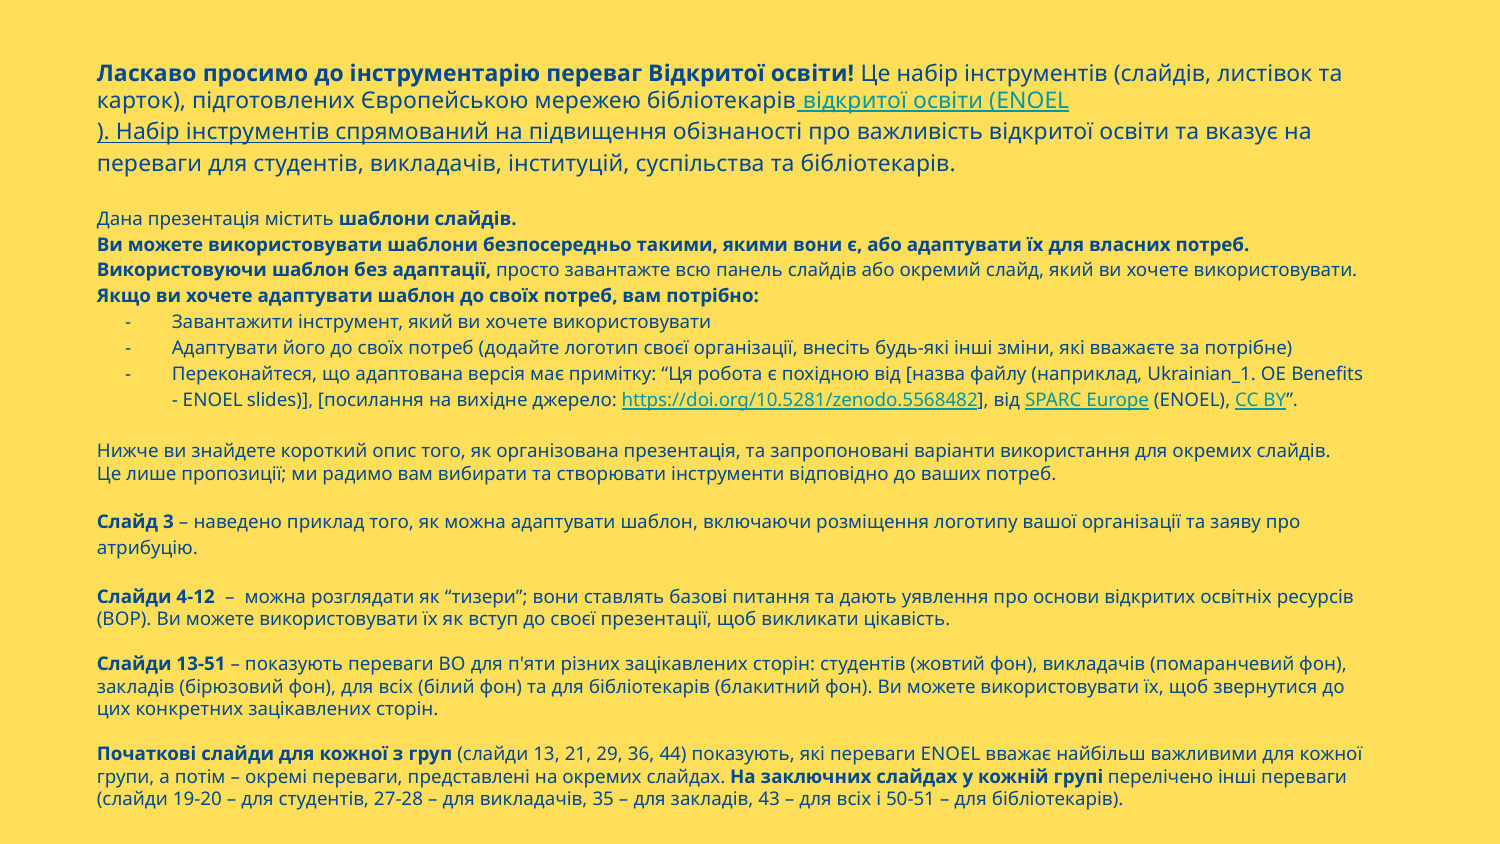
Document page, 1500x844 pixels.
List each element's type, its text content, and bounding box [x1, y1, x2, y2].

text_box Ласкаво просимо до інструментарію переваг Відкритої освіти! Це набір інструментів (слайдів, листівок та карток), підготовлених Європейською мережею бібліотекарів відкритої освіти (ENOEL). Набір інструментів спрямований на підвищення обізнаності про важливість відкритої освіти та вказує на переваги для студентів, викладачів, інституцій, суспільства та бібліотекарів. Дана презентація містить шаблони слайдів. Ви можете використовувати шаблони безпосередньо такими, якими вони є, або адаптувати їх для власних потреб. Використовуючи шаблон без адаптації, просто завантажте всю панель слайдів або окремий слайд, який ви хочете використовувати. Якщо ви хочете адаптувати шаблон до своїх потреб, вам потрібно: Завантажити інструмент, який ви хочете використовувати Адаптувати його до своїх потреб (додайте логотип своєї організації, внесіть будь-які інші зміни, які вважаєте за потрібне) Переконайтеся, що адаптована версія має примітку: “Ця робота є похідною від [назва файлу (наприклад, Ukrainian_1. OE Benefits - ENOEL slides)], [посилання на вихідне джерело: https://doi.org/10.5281/zenodo.5568482], від SPARC Europe (ENOEL), CC BY”. Нижче ви знайдете короткий опис того, як організована презентація, та запропоновані варіанти використання для окремих слайдів. Це лише пропозиції; ми радимо вам вибирати та створювати інструменти відповідно до ваших потреб. Слайд 3 – наведено приклад того, як можна адаптувати шаблон, включаючи розміщення логотипу вашої організації та заяву про атрибуцію. Слайди 4-12 – можна розглядати як “тизери”; вони ставлять базові питання та дають уявлення про основи відкритих освітніх ресурсів (BOP). Ви можете використовувати їх як вступ до своєї презентації, щоб викликати цікавість. Слайди 13-51 – показують переваги BO для п'яти різних зацікавлених сторін: студентів (жовтий фон), викладачів (помаранчевий фон), закладів (бірюзовий фон), для всіх (білий фон) та для бібліотекарів (блакитний фон). Ви можете використовувати їх, щоб звернутися до цих конкретних зацікавлених сторін. Початкові слайди для кожної з груп (слайди 13, 21, 29, 36, 44) показують, які переваги ENOEL вважає найбільш важливими для кожної групи, а потім – окремі переваги, представлені на окремих слайдах. На заключних слайдах у кожній групі перелічено інші переваги (слайди 19-20 – для студентів, 27-28 – для викладачів, 35 – для закладів, 43 – для всіх і 50-51 – для бібліотекарів). [81, 43, 1383, 825]
